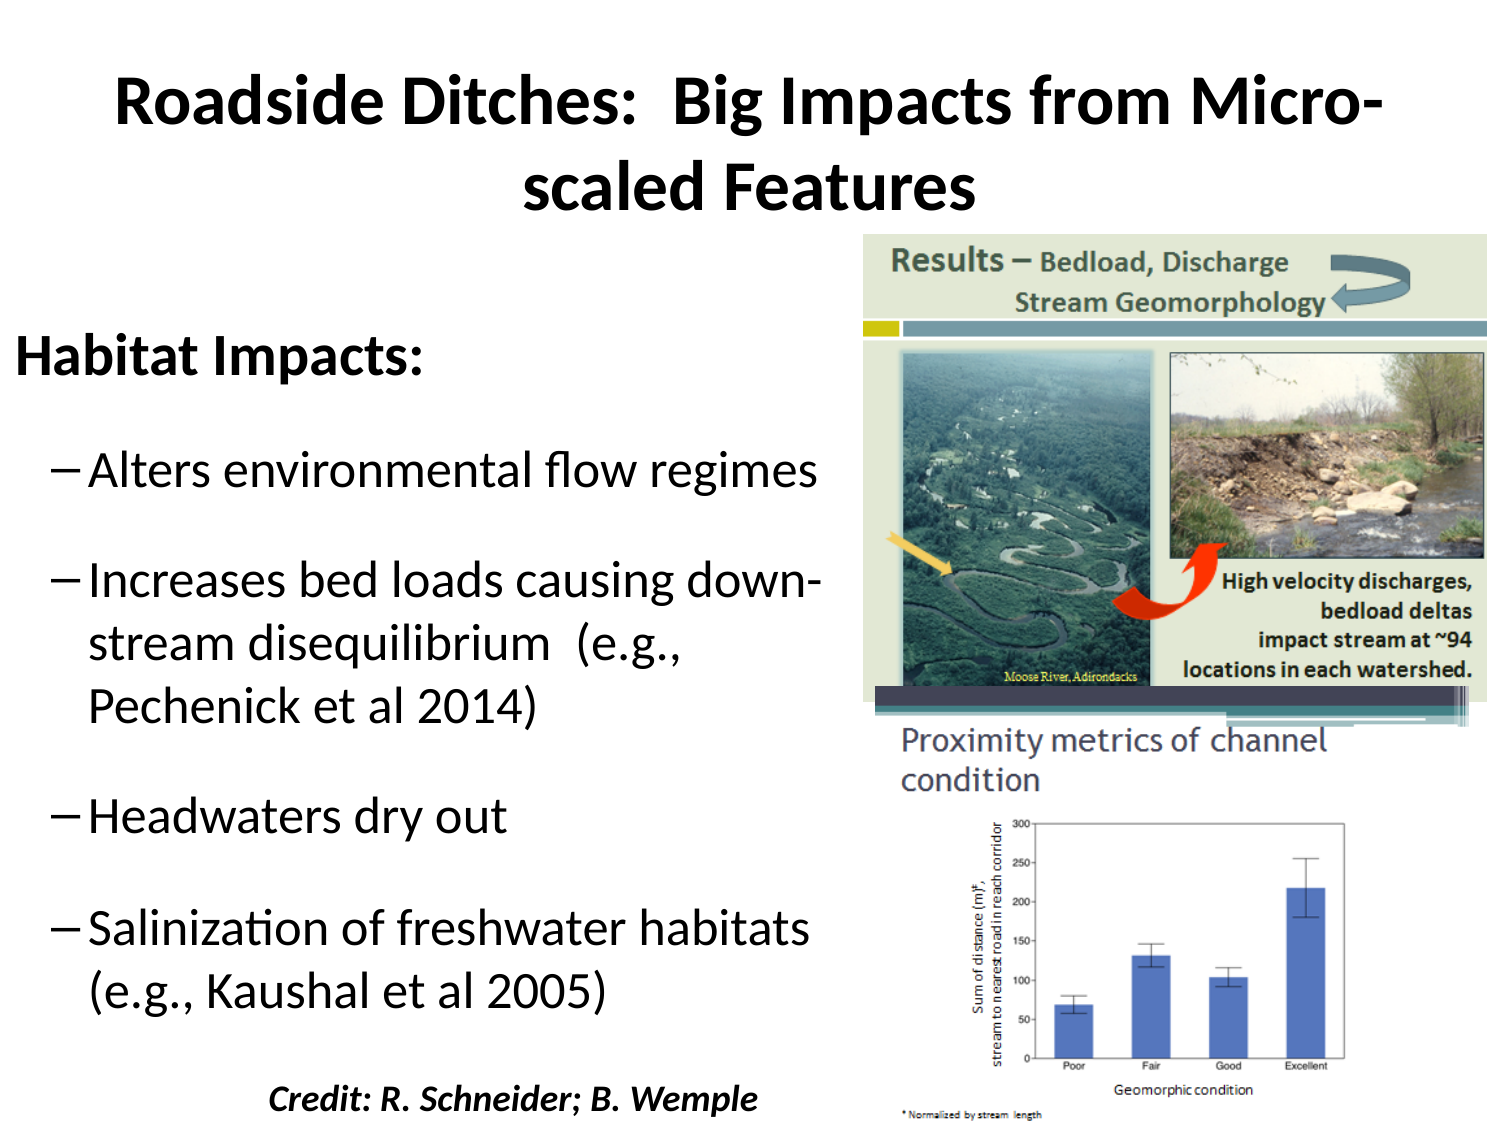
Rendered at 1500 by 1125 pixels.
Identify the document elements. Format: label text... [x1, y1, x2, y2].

title Roadside Ditches: Big Impacts from Micro-scaled Features [75, 45, 1425, 233]
text_box Credit: R. Schneider; B. Wemple [253, 1066, 775, 1125]
list Habitat Impacts: Alters environmental flow regimes Increases bed loads causing down-stream disequilibrium (e.g., Pechenick et al 2014) Headwaters dry out Salinization of freshwater habitats (e.g., Kaushal et al 2005) [0, 308, 841, 1051]
picture [862, 234, 1487, 1125]
